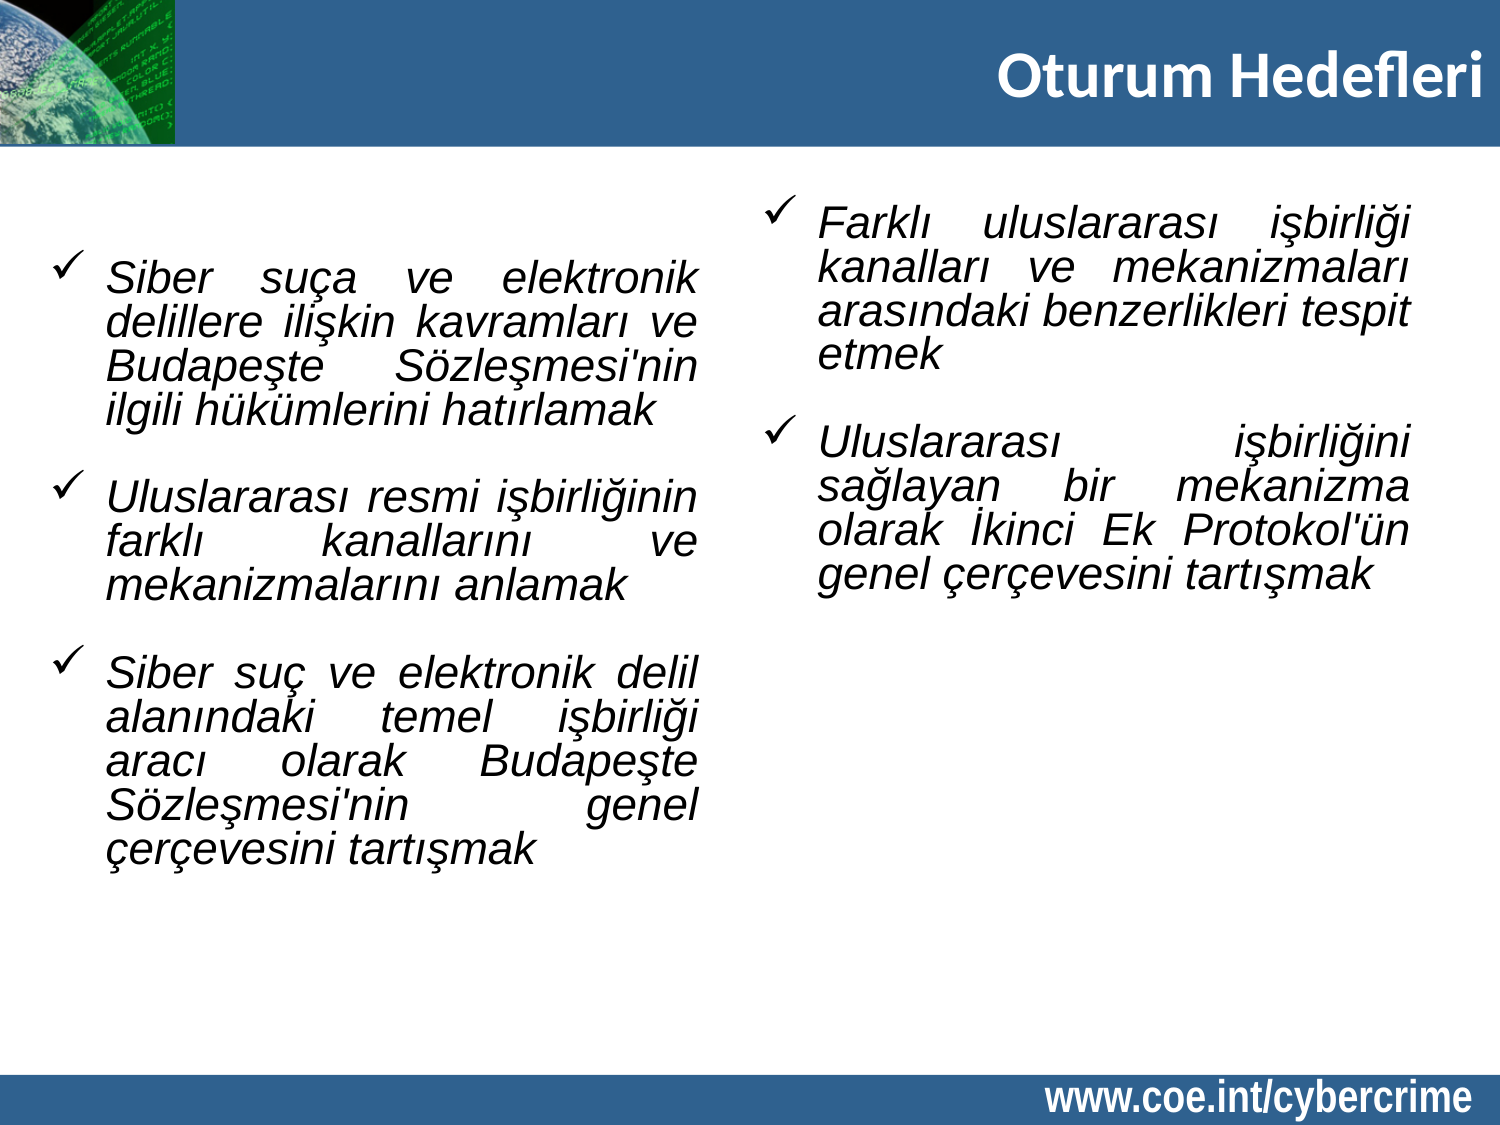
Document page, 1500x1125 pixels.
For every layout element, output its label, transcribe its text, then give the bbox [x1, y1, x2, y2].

text_box www.coe.int/cybercrime [1030, 1059, 1500, 1125]
text_box Farklı uluslararası işbirliği kanalları ve mekanizmaları arasındaki benzerlikleri tespit etmek Uluslararası işbirliğini sağlayan bir mekanizma olarak İkinci Ek Protokol'ün genel çerçevesini tartışmak [746, 195, 1426, 650]
text_box Siber suça ve elektronik delillere ilişkin kavramları ve Budapeşte Sözleşmesi'nin ilgili hükümlerini hatırlamak Uluslararası resmi işbirliğinin farklı kanallarını ve mekanizmalarını anlamak Siber suç ve elektronik delil alanındaki temel işbirliği aracı olarak Budapeşte Sözleşmesi'nin genel çerçevesini tartışmak [34, 195, 714, 925]
picture [0, 0, 175, 144]
text_box [0, 1073, 1030, 1125]
text_box Oturum Hedefleri [177, 0, 1500, 149]
